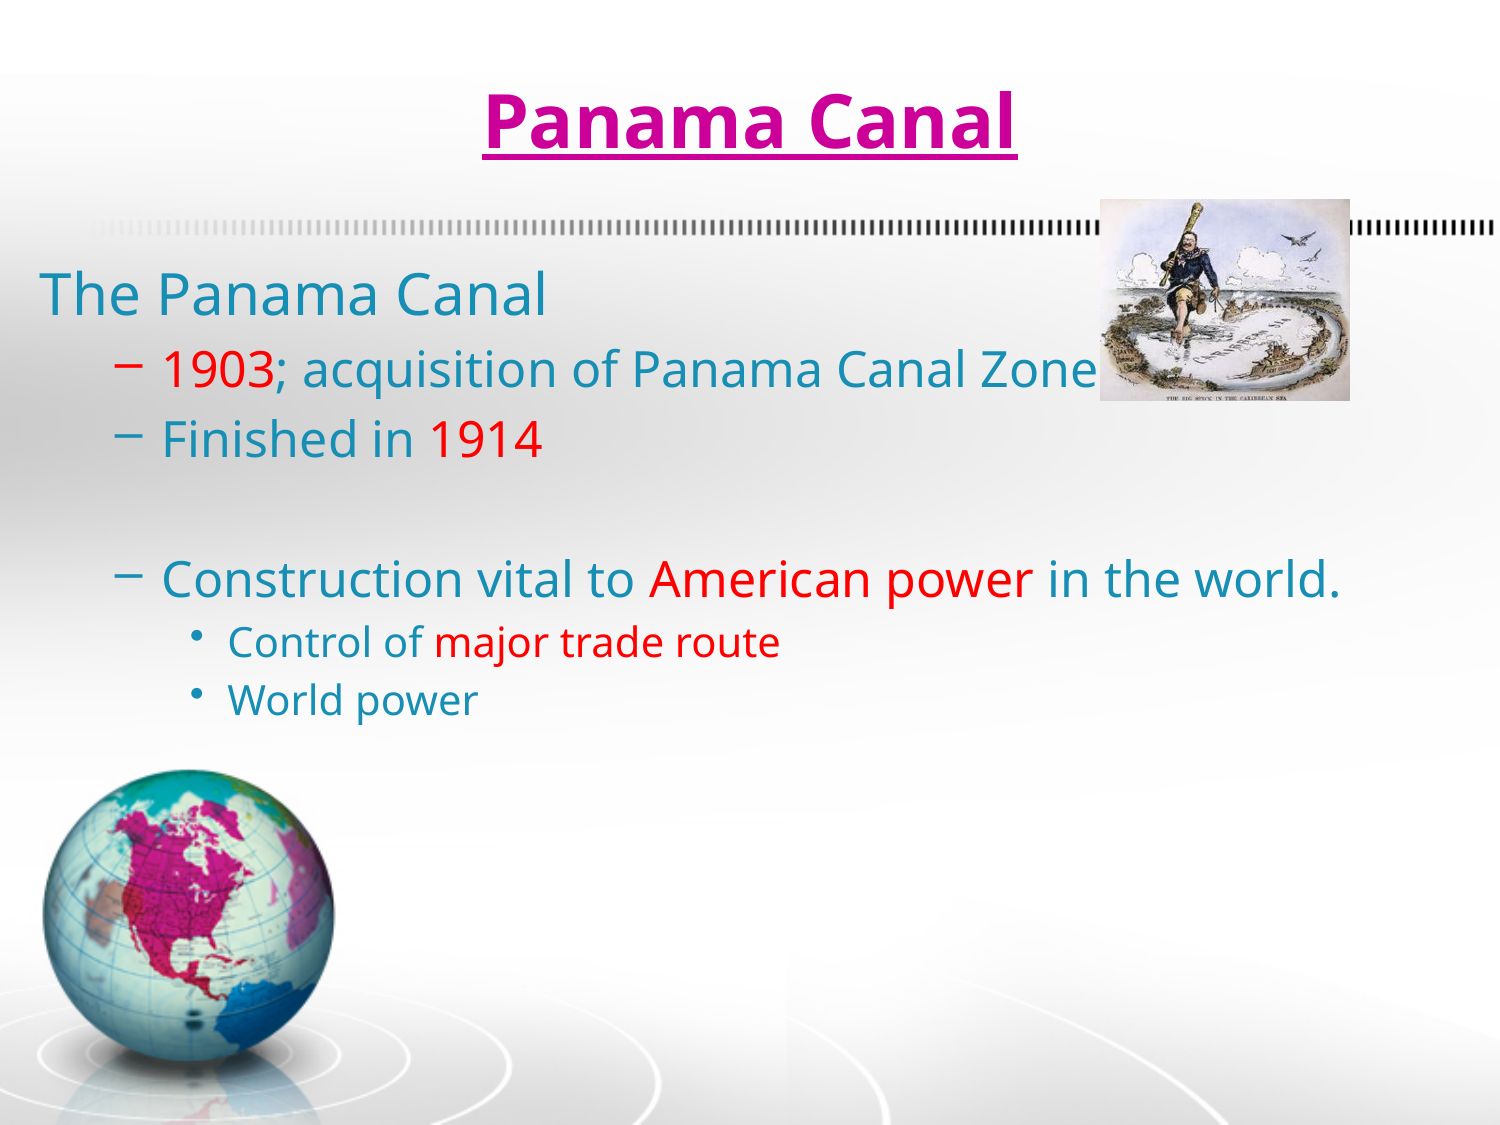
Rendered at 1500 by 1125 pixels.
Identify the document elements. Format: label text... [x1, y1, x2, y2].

list The Panama Canal 1903; acquisition of Panama Canal Zone Finished in 1914 Construction vital to American power in the world. Control of major trade route World power [24, 249, 1476, 1026]
picture [0, 0, 1500, 1125]
title Panama Canal [24, 24, 1476, 213]
